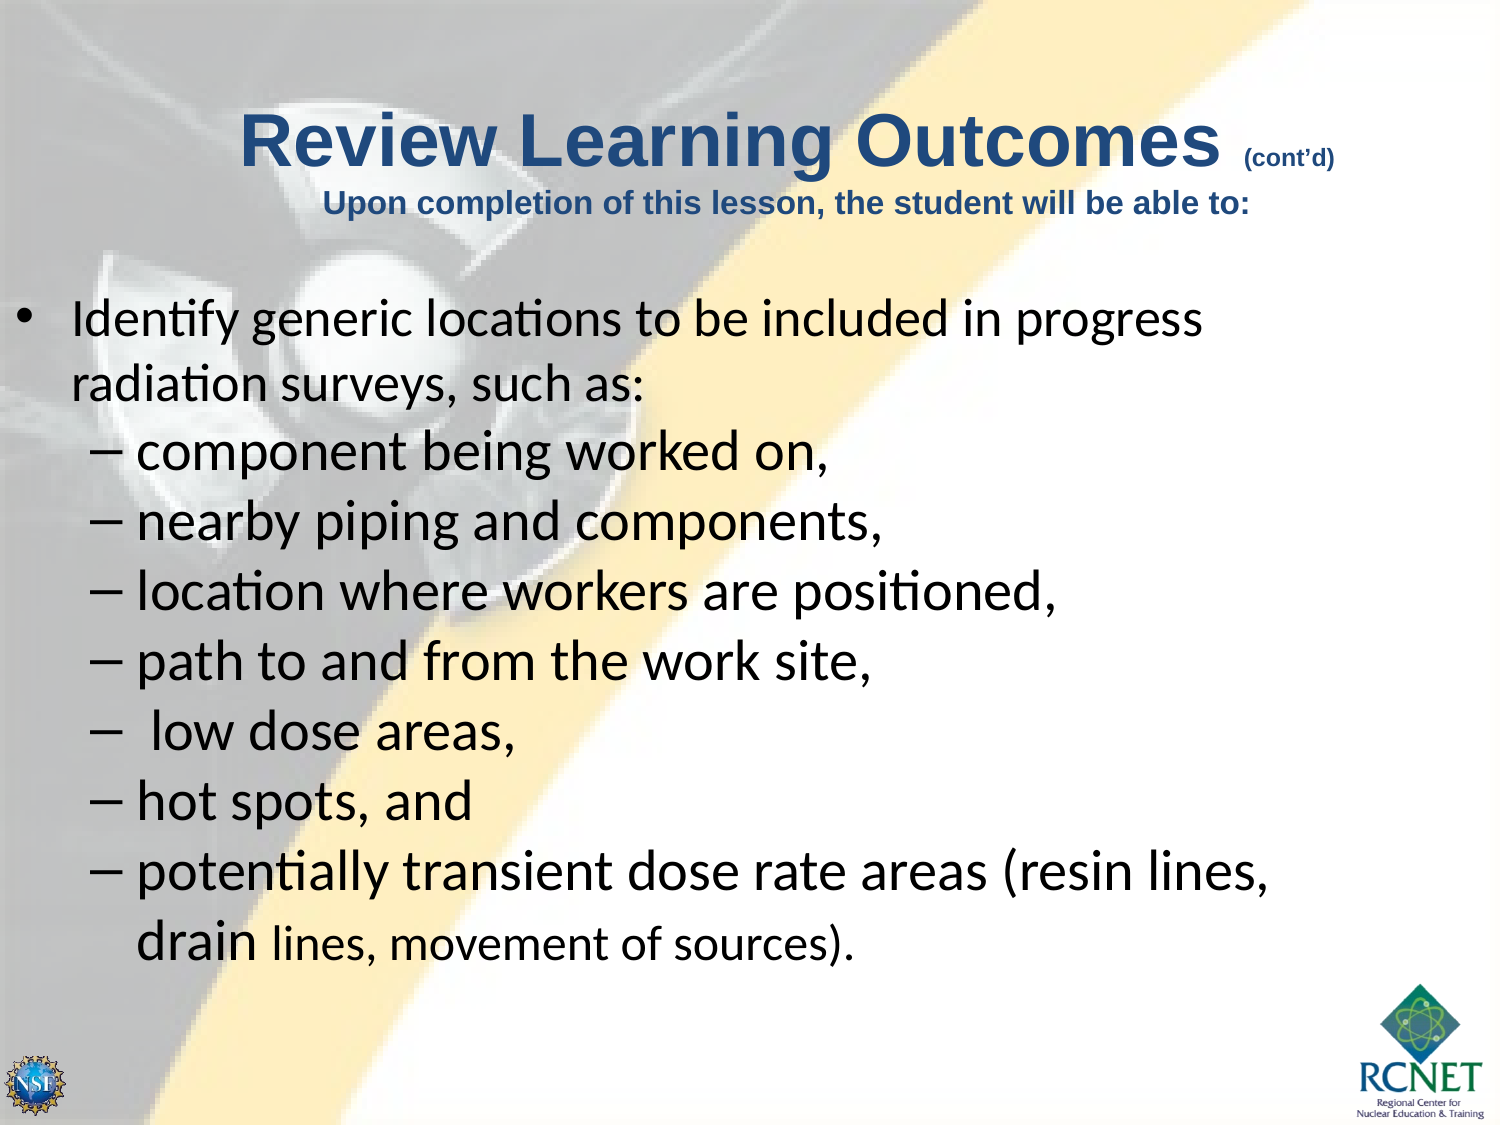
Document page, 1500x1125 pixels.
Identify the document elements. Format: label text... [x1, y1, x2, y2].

picture [1332, 977, 1500, 1125]
text_box Review Learning Outcomes (cont’d) Upon completion of this lesson, the student will be able to: [200, 62, 1375, 250]
list Identify generic locations to be included in progress radiation surveys, such as: component being worked on, nearby piping and components, location where workers are positioned, path to and from the work site, low dose areas, hot spots, and potentially transient dose rate areas (resin lines, drain lines, movement of sources). [0, 275, 1350, 1013]
picture [0, 1056, 75, 1116]
